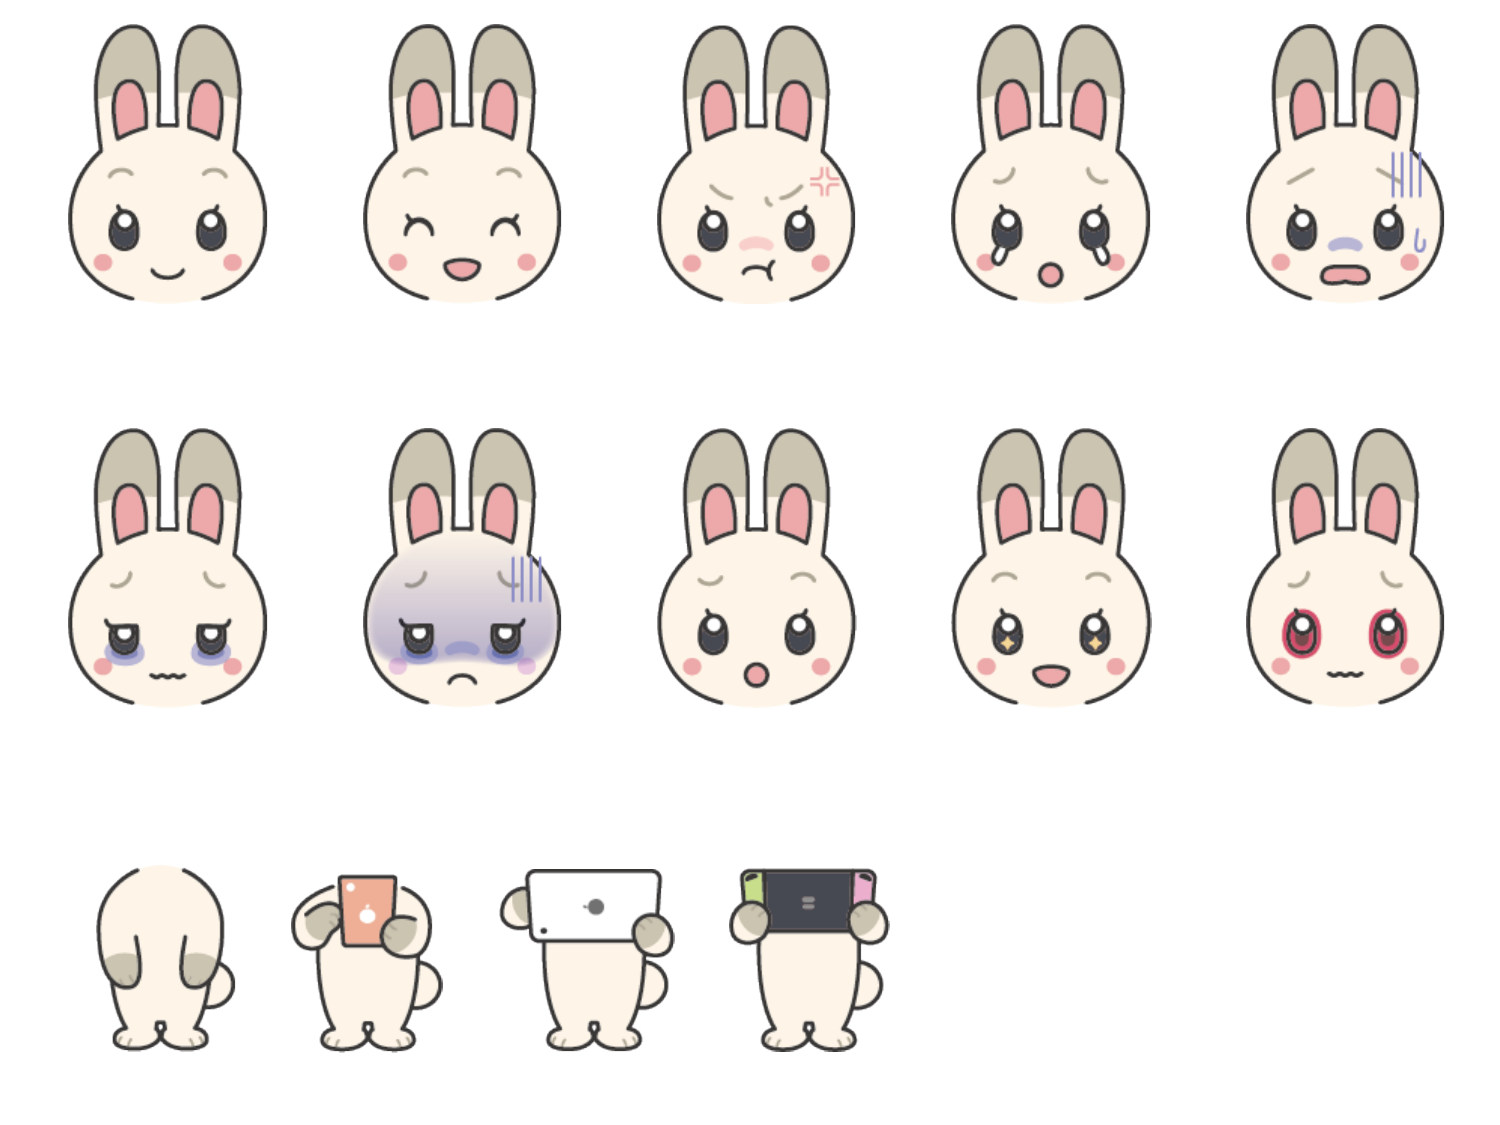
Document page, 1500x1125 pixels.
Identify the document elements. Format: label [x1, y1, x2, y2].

picture [657, 24, 858, 304]
picture [68, 428, 269, 709]
picture [290, 873, 443, 1053]
picture [362, 24, 563, 304]
picture [1245, 24, 1446, 304]
picture [657, 428, 858, 709]
picture [1245, 428, 1446, 709]
picture [68, 24, 269, 304]
picture [951, 24, 1152, 304]
picture [96, 864, 237, 1052]
picture [362, 428, 563, 709]
picture [951, 428, 1152, 709]
picture [498, 869, 675, 1053]
picture [728, 867, 890, 1052]
